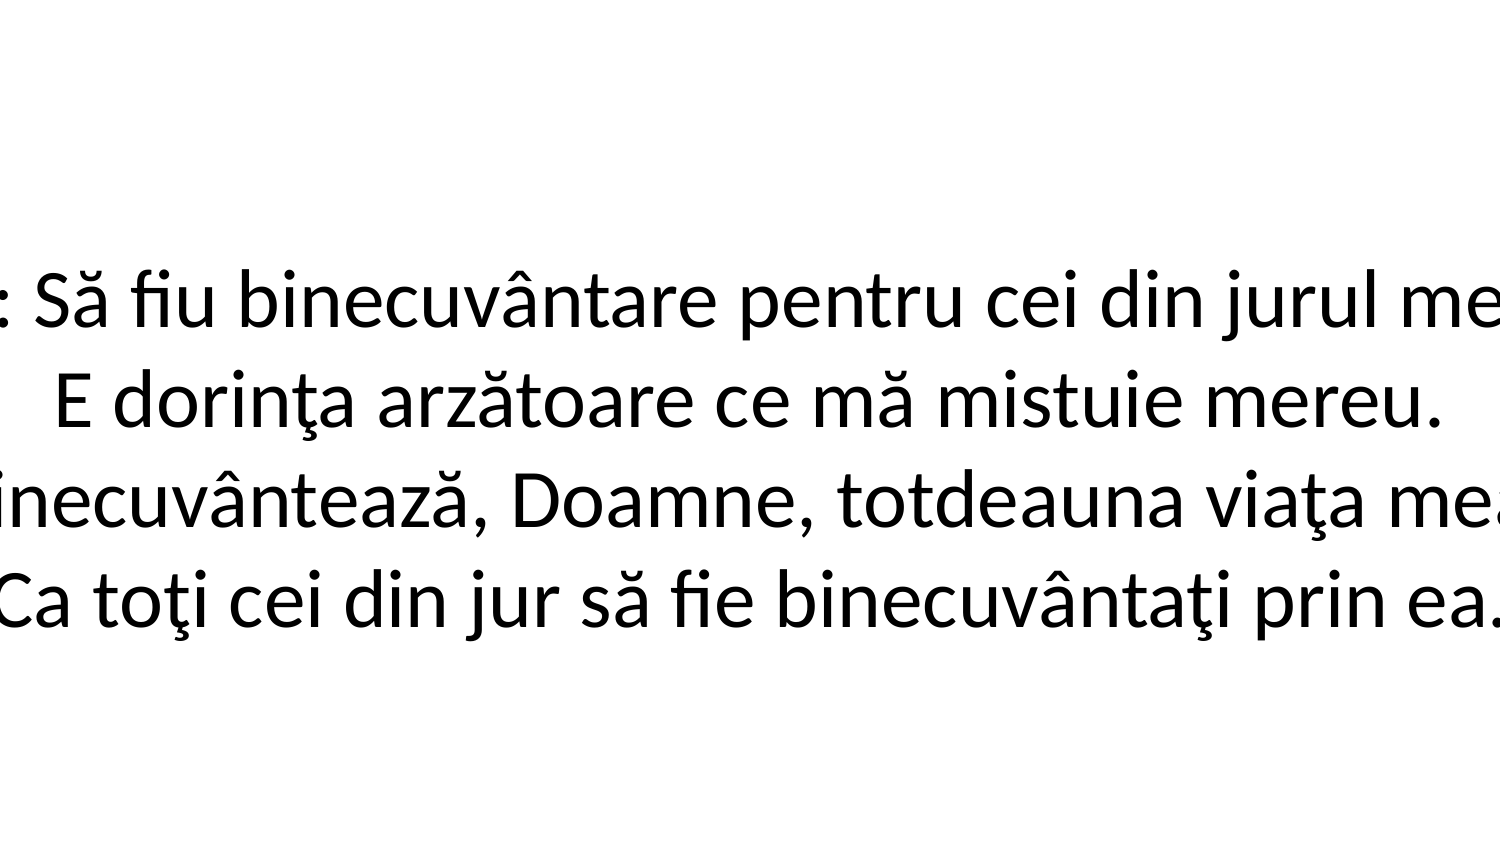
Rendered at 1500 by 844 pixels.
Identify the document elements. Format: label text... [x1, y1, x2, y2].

text_box R: Să fiu binecuvântare pentru cei din jurul meu E dorinţa arzătoare ce mă mistuie mereu. Binecuvântează, Doamne, totdeauna viaţa mea, Ca toţi cei din jur să fie binecuvântaţi prin ea. [0, 192, 1500, 652]
